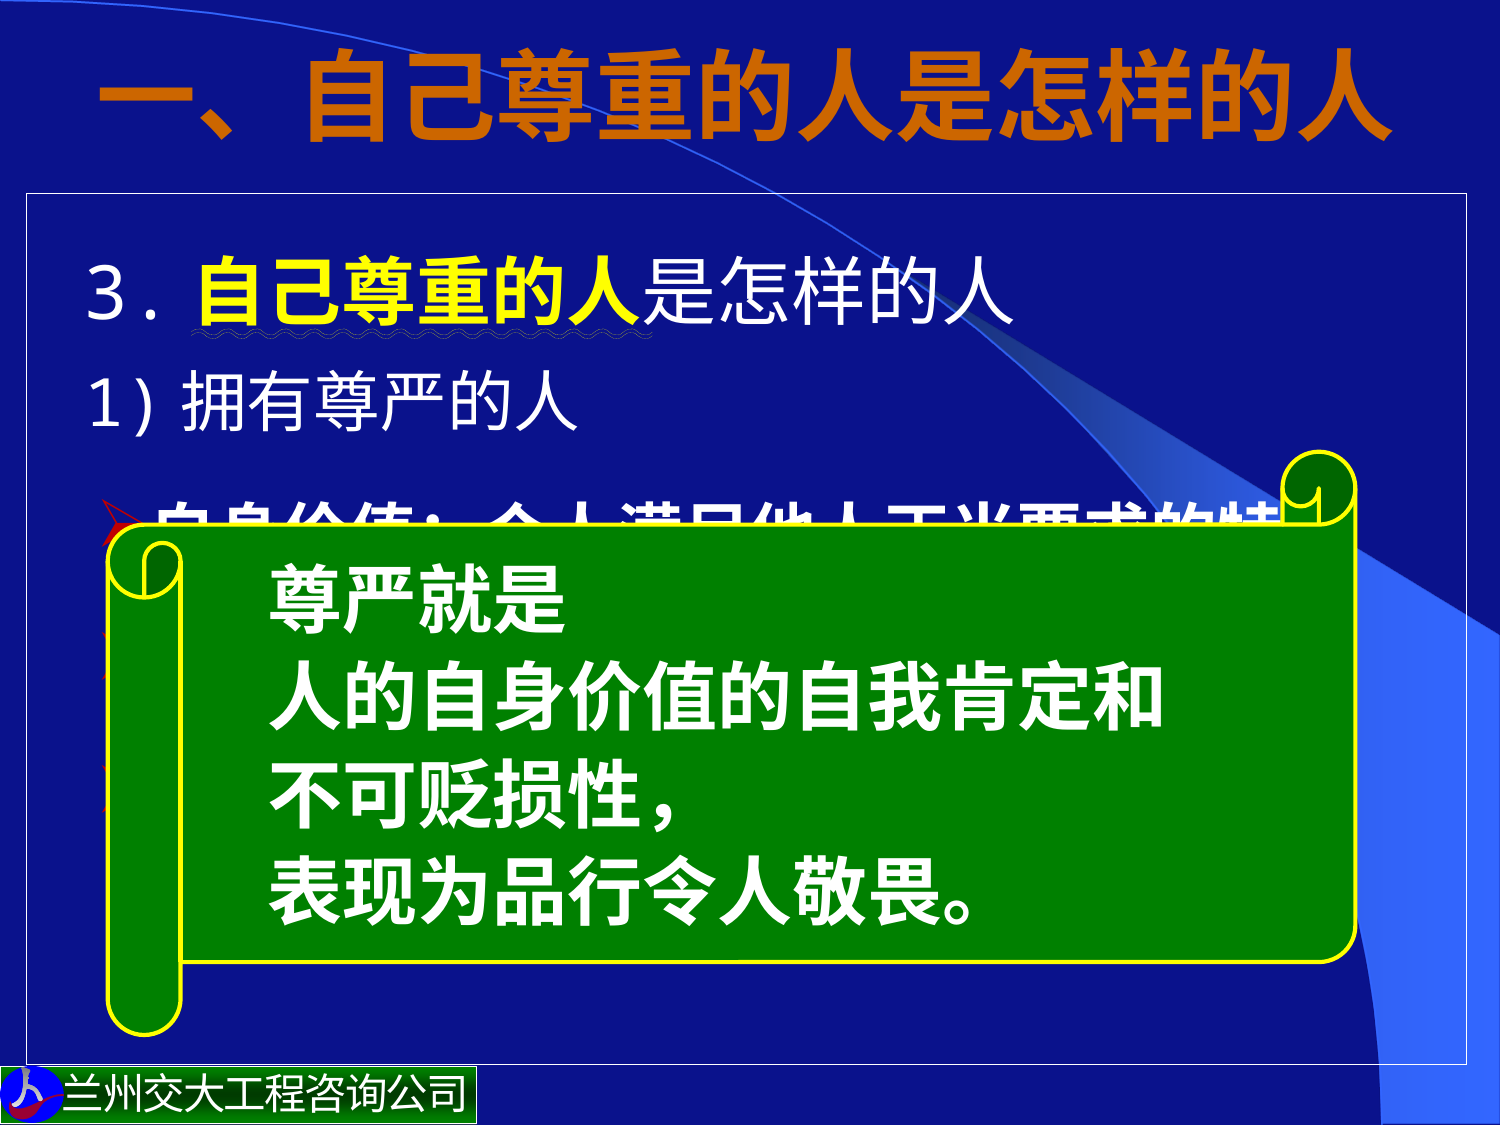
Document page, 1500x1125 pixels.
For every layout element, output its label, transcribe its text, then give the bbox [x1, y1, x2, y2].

list 3.自己尊重的人是怎样的人 1)拥有尊严的人 自身价值：个人满足他人正当要求的特性 自我肯定：自己要看得起自己 别人认可：担当责任、奉献社会 [26, 193, 1467, 1065]
picture [0, 0, 1500, 1125]
title 一、自己尊重的人是怎样的人 [26, 0, 1467, 188]
text_box 尊严就是 人的自身价值的自我肯定和 不可贬损性， 表现为品行令人敬畏。 [107, 451, 1356, 1036]
